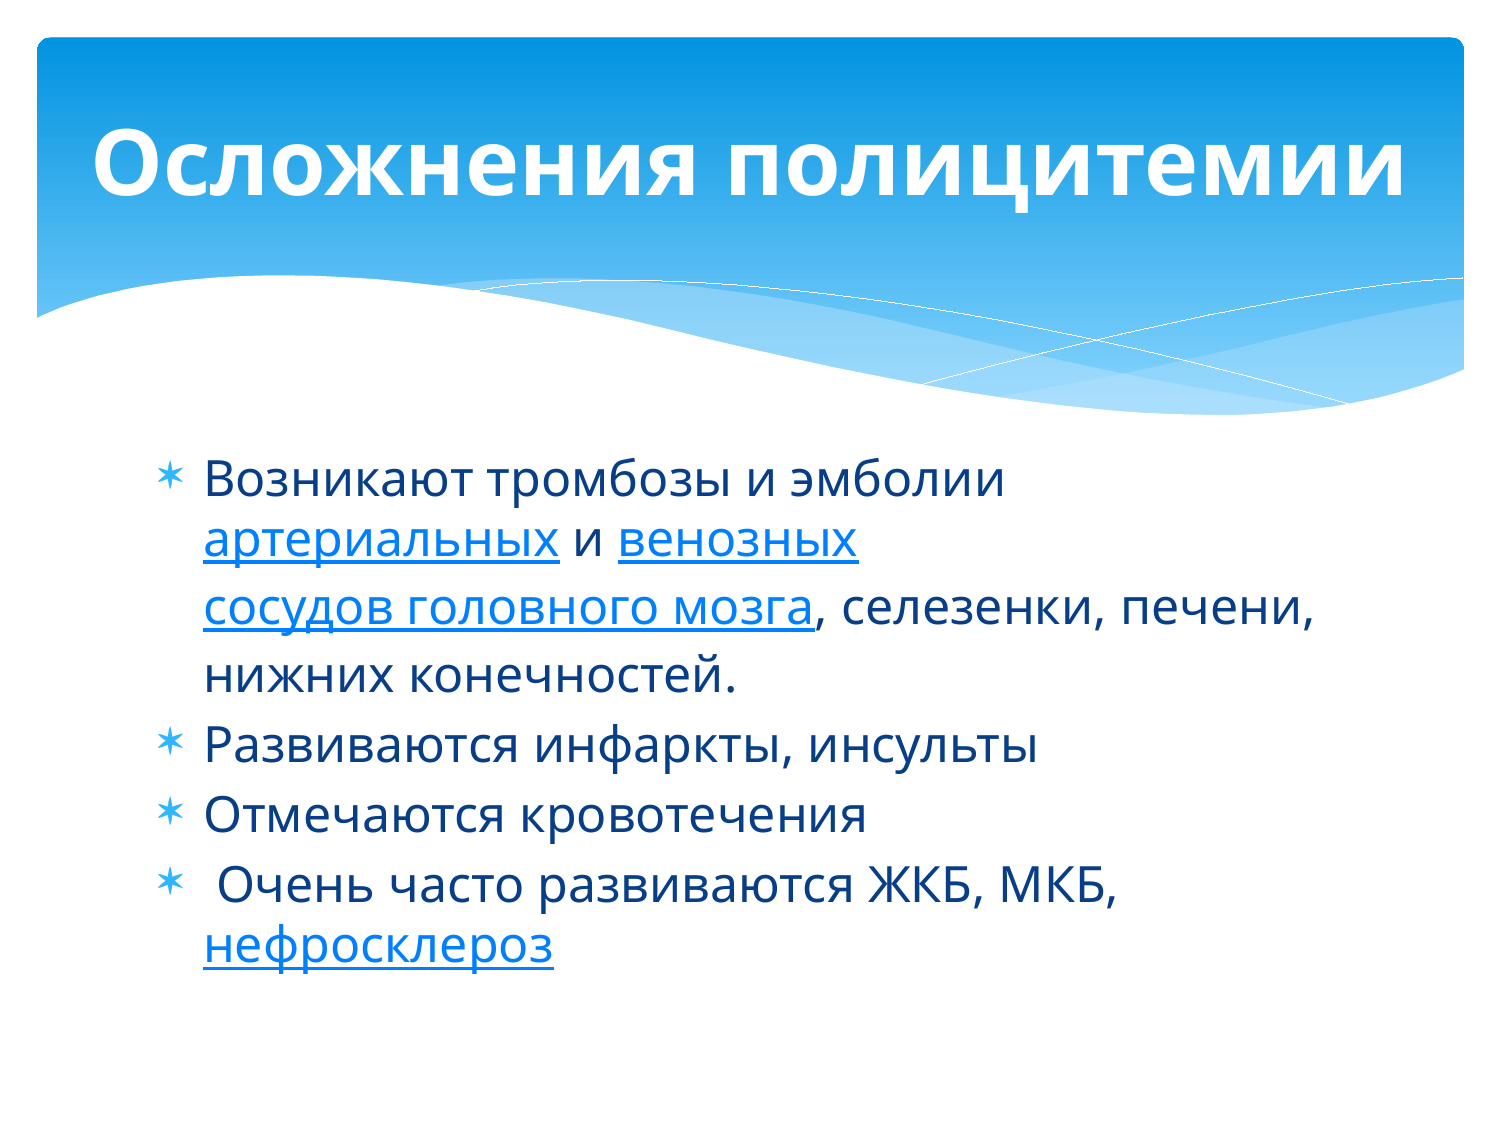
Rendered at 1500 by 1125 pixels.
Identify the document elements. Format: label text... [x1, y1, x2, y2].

title Осложнения полицитемии [75, 55, 1425, 261]
list Возникают тромбозы и эмболии артериальных и венозных сосудов головного мозга, селезенки, печени, нижних конечностей. Развиваются инфаркты, инсульты Отмечаются кровотечения Очень часто развиваются ЖКБ, МКБ, нефросклероз [143, 438, 1359, 1005]
